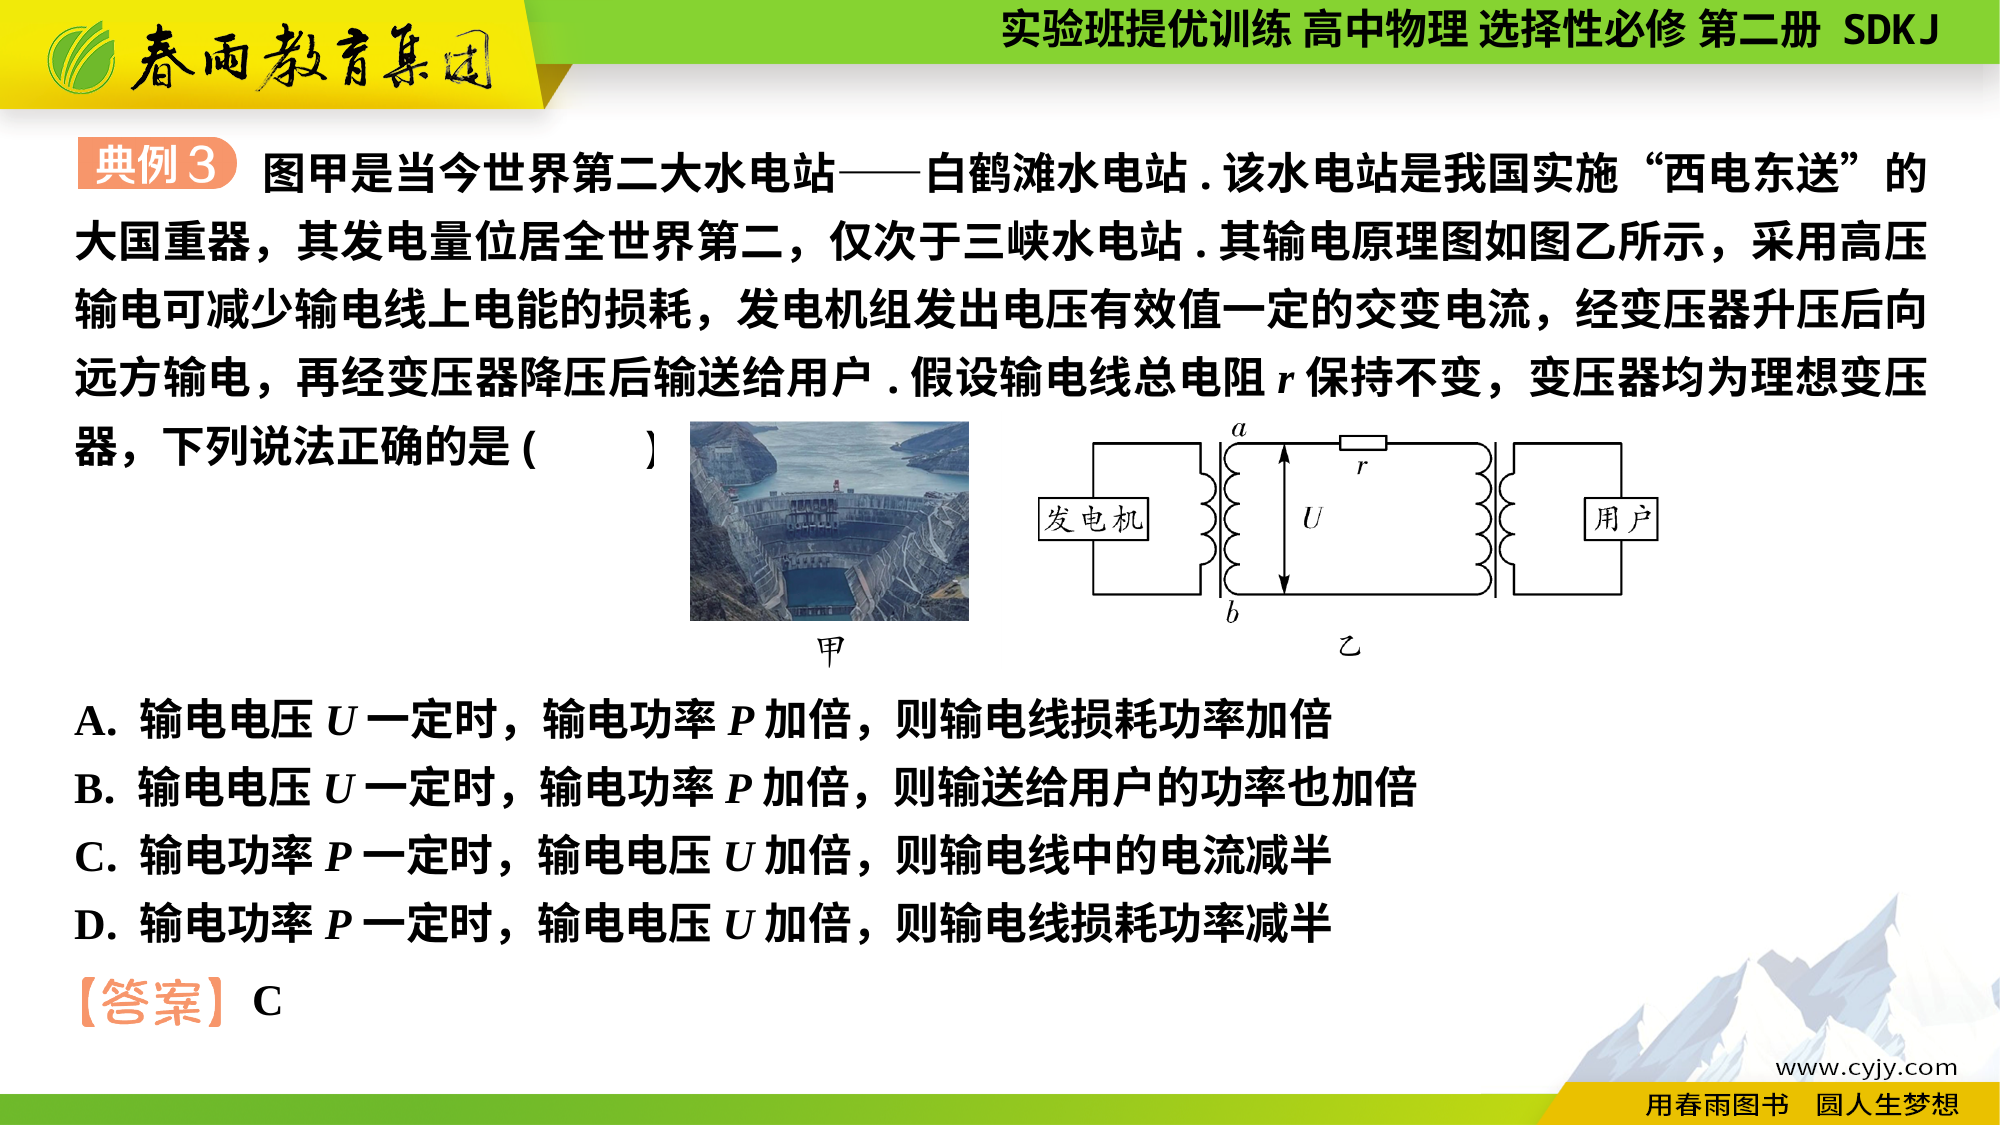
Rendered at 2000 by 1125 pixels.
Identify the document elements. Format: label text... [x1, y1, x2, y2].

picture [0, 0, 2000, 1125]
list 图甲是当今世界第二大水电站——白鹤滩水电站.该水电站是我国实施“西电东送”的大国重器，其发电量位居全世界第二，仅次于三峡水电站.其输电原理图如图乙所示，采用高压输电可减少输电线上电能的损耗，发电机组发出电压有效值一定的交变电流，经变压器升压后向远方输电，再经变压器降压后输送给用户.假设输电线总电阻r保持不变，变压器均为理想变压器，下列说法正确的是( ) A. 输电电压U一定时，输电功率P加倍，则输电线损耗功率加倍 B. 输电电压U一定时，输电功率P加倍，则输送给用户的功率也加倍 C. 输电功率P一定时，输电电压U加倍，则输电线中的电流减半 D. 输电功率P一定时，输电电压U加倍，则输电线损耗功率减半 [59, 122, 1944, 958]
text_box C [237, 964, 299, 1032]
